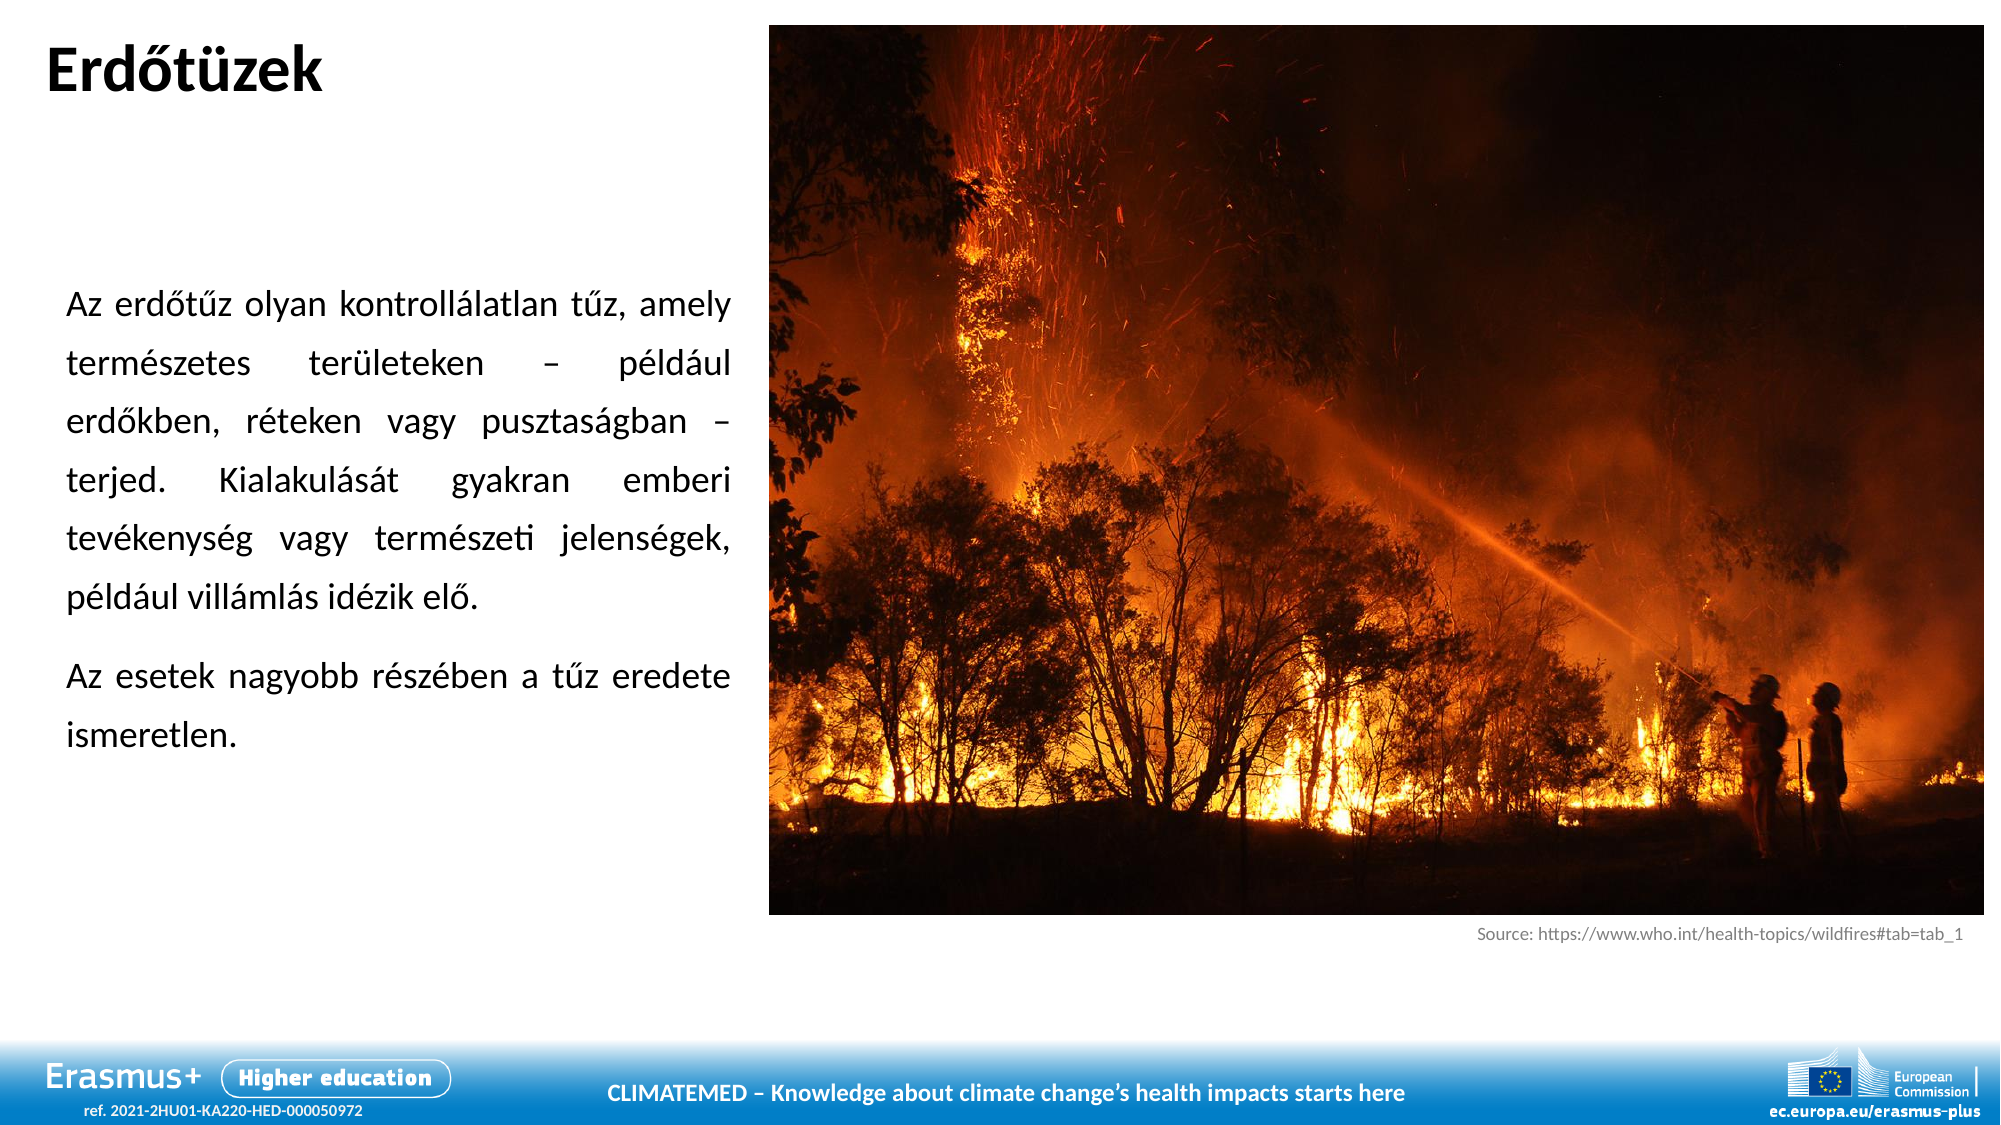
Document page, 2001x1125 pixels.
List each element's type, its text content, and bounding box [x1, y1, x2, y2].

title Erdőtüzek [31, 25, 769, 116]
picture [0, 25, 2000, 1125]
text_box Source: https://www.who.int/health-topics/wildfires#tab=tab_1 [1462, 915, 1978, 952]
list Az erdőtűz olyan kontrollálatlan tűz, amely természetes területeken – például erdőkben, réteken vagy pusztaságban – terjed. Kialakulását gyakran emberi tevékenység vagy természeti jelenségek, például villámlás idézik elő. Az esetek nagyobb részében a tűz eredete ismeretlen. [51, 258, 748, 787]
